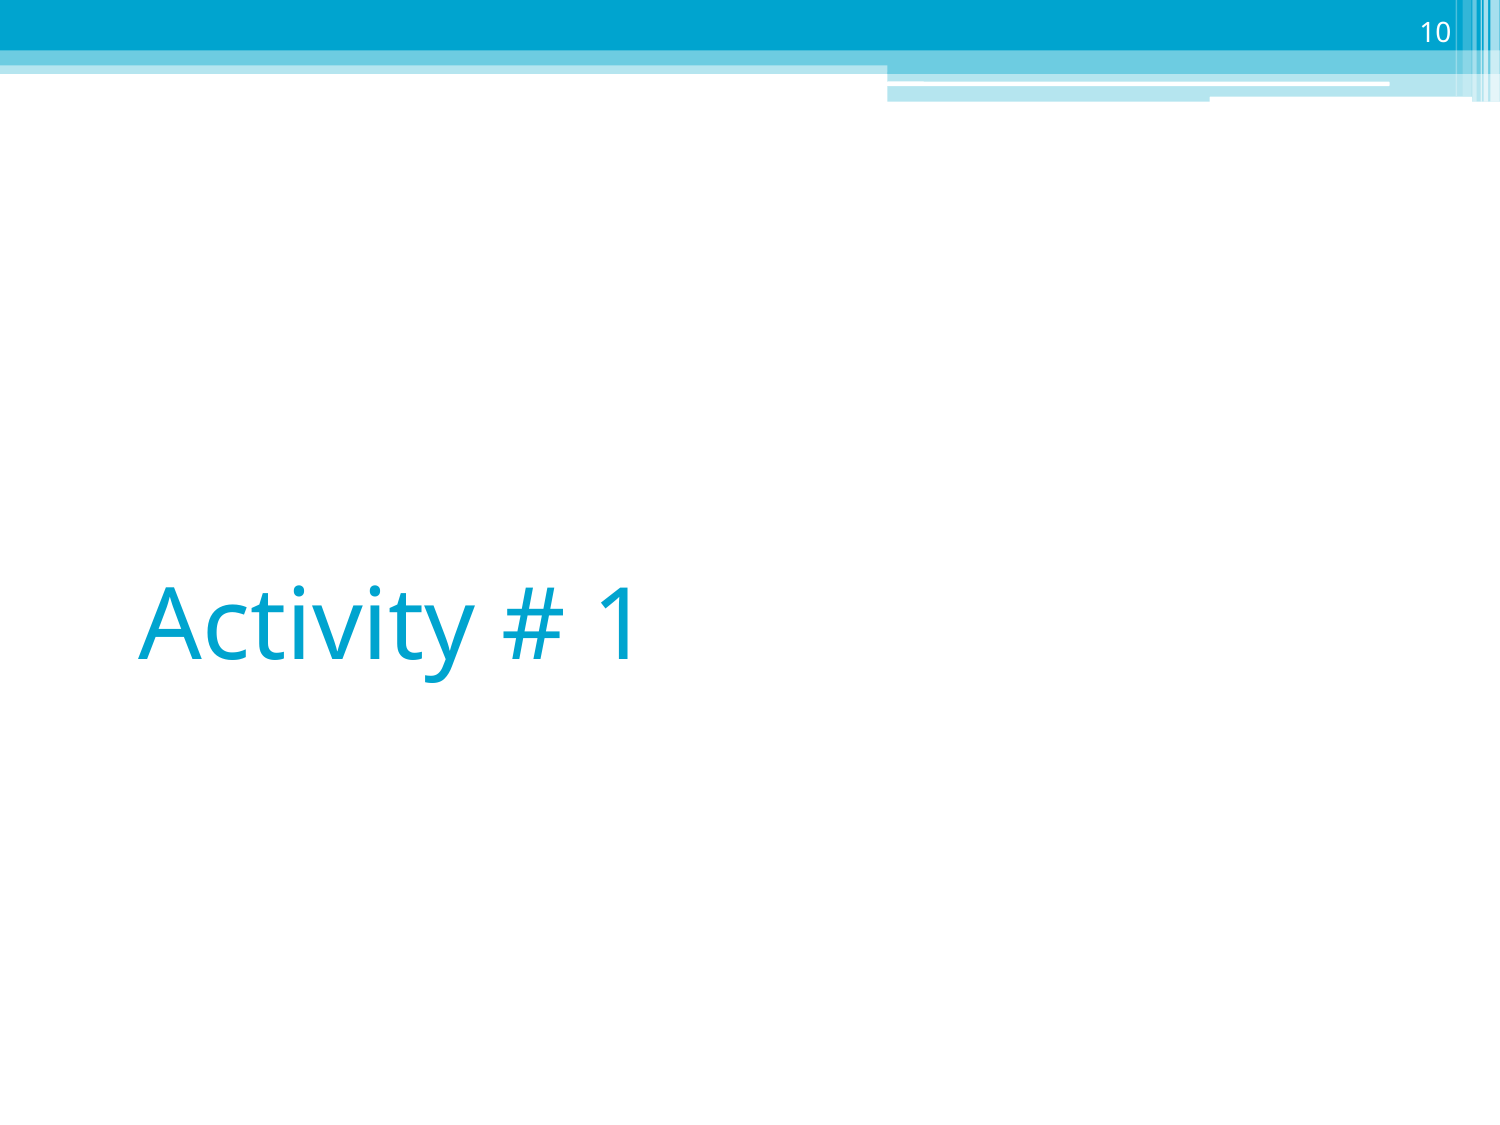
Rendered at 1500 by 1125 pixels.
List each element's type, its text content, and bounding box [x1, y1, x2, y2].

slide_number 10 [1341, 0, 1466, 61]
list Activity # 1 [118, 552, 1394, 800]
